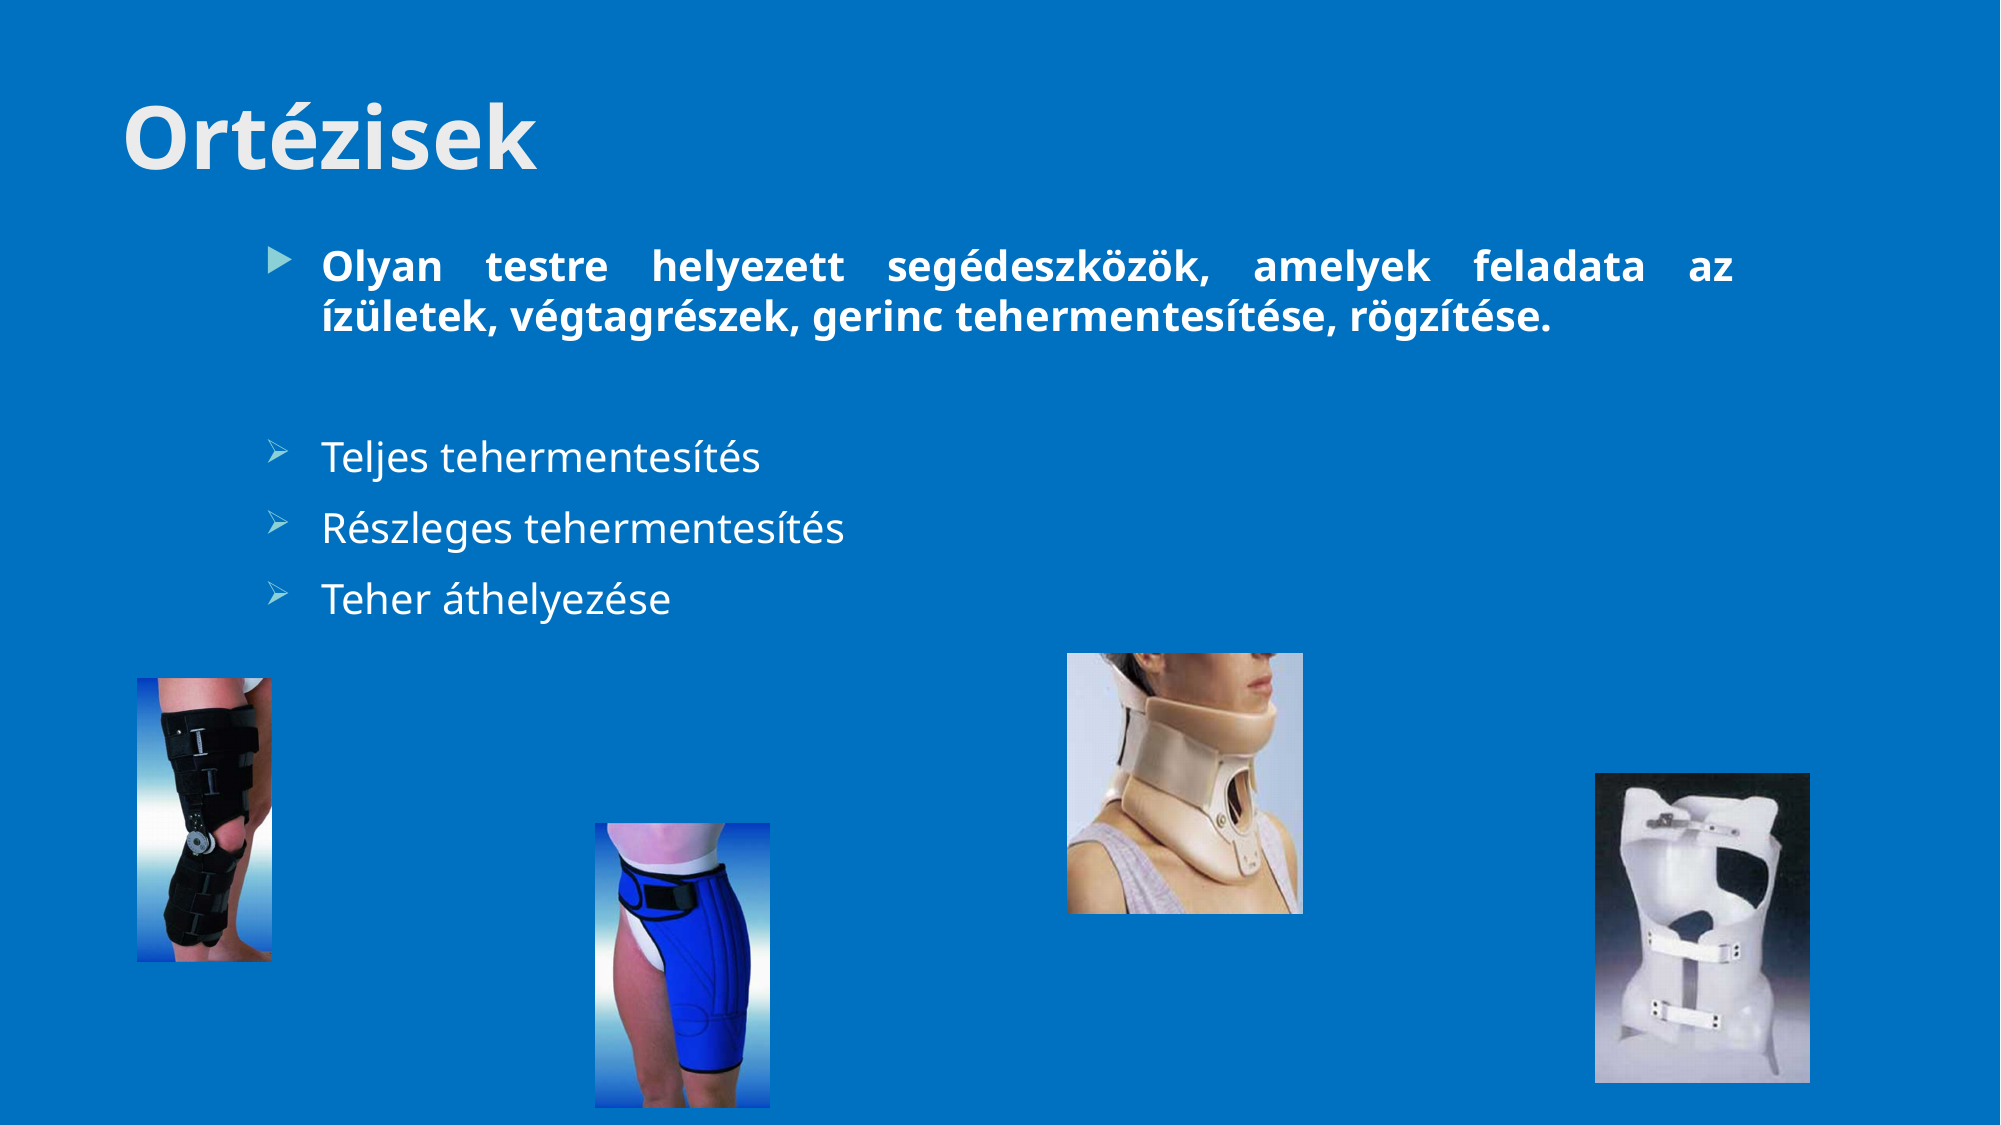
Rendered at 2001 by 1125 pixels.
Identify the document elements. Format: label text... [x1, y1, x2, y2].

title Ortézisek [106, 74, 1649, 304]
picture [136, 677, 272, 963]
picture [595, 823, 770, 1109]
picture [1594, 773, 1810, 1084]
list Olyan testre helyezett segédeszközök, amelyek feladata az ízületek, végtagrészek, gerinc tehermentesítése, rögzítése. Teljes tehermentesítés Részleges tehermentesítés Teher áthelyezése [249, 231, 1750, 1005]
picture [1066, 653, 1303, 915]
